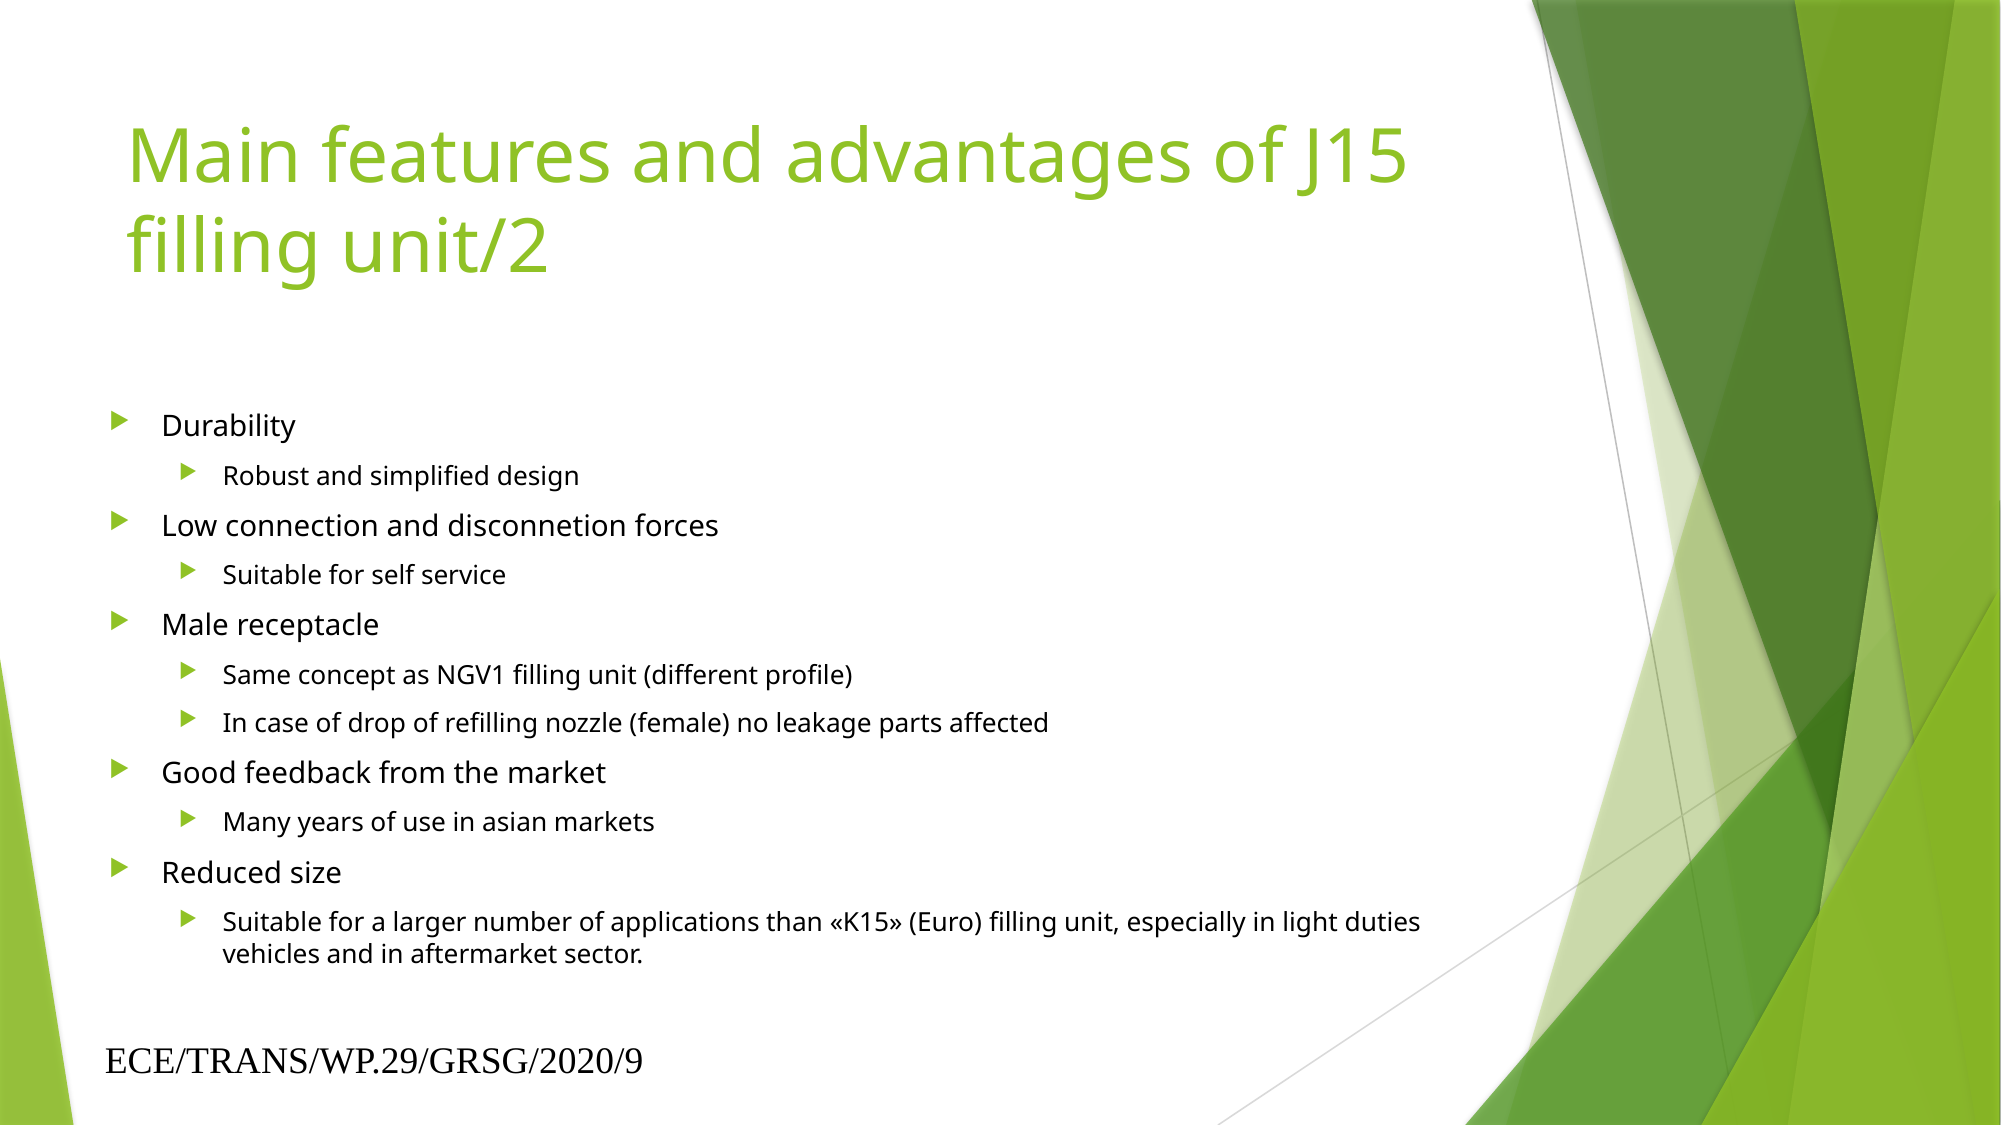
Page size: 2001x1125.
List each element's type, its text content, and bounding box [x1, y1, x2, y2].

list Durability Robust and simplified design Low connection and disconnetion forces Suitable for self service Male receptacle Same concept as NGV1 filling unit (different profile) In case of drop of refilling nozzle (female) no leakage parts affected Good feedback from the market Many years of use in asian markets Reduced size Suitable for a larger number of applications than «K15» (Euro) filling unit, especially in light duties vehicles and in aftermarket sector. [94, 347, 1505, 984]
title Main features and advantages of J15 filling unit/2 [111, 99, 1522, 317]
text_box ECE/TRANS/WP.29/GRSG/2020/9 [80, 983, 1082, 1089]
